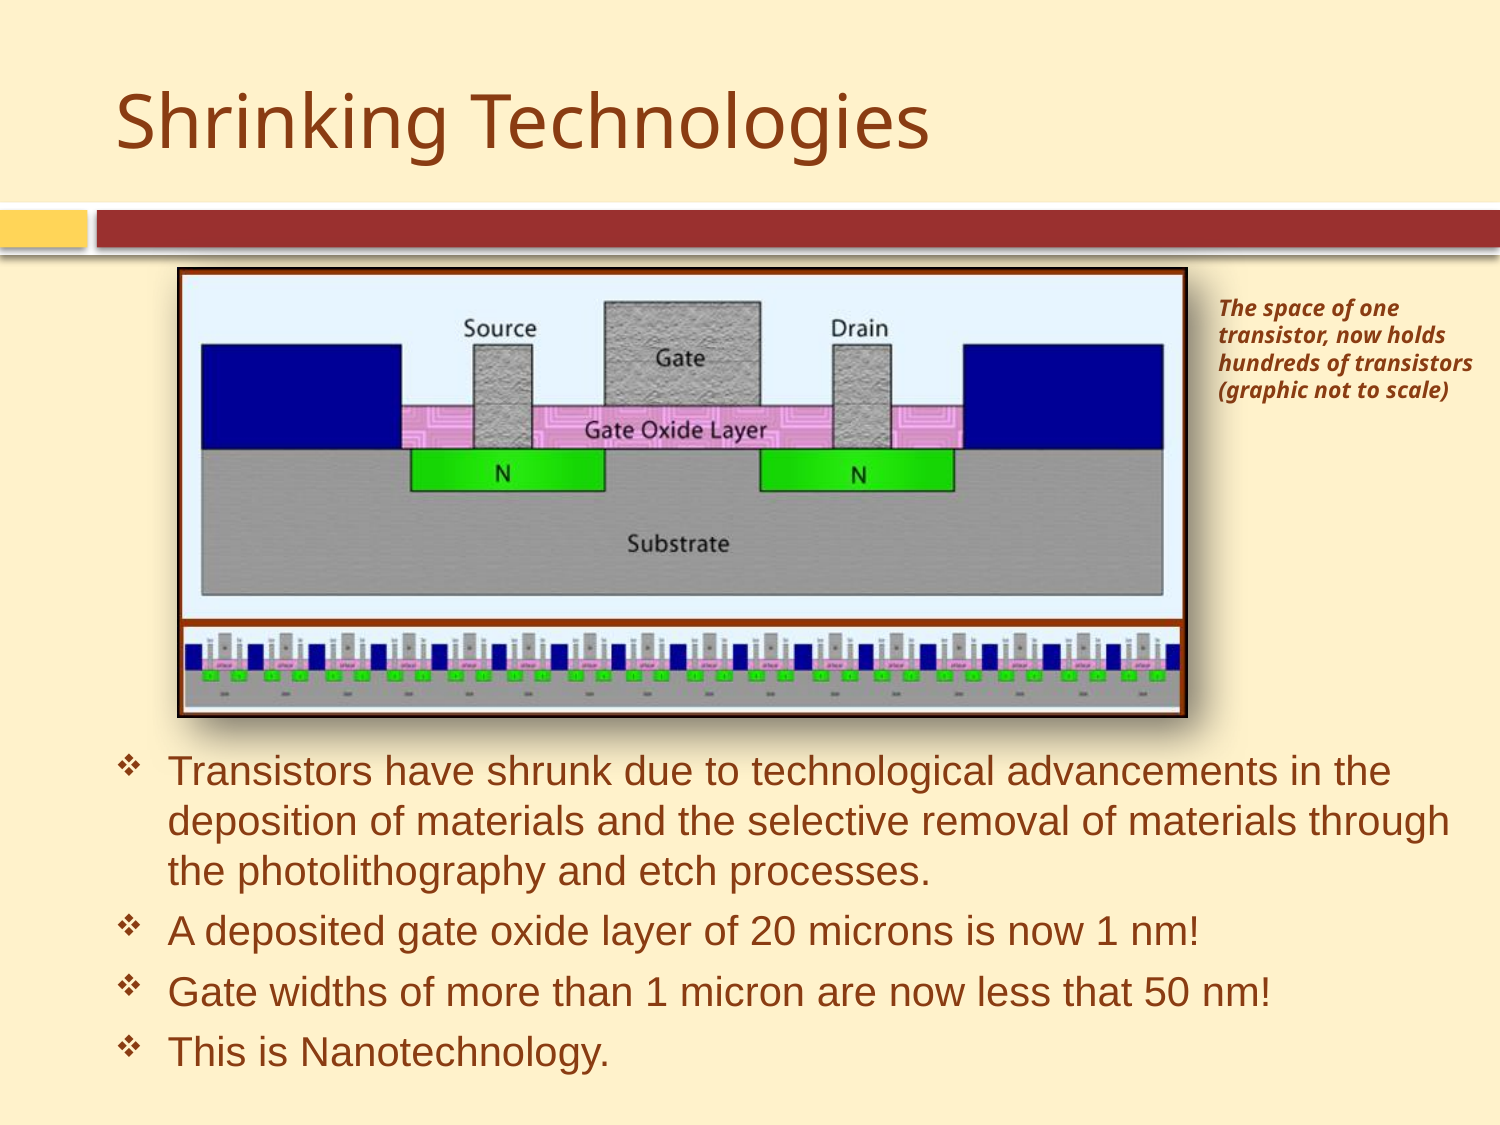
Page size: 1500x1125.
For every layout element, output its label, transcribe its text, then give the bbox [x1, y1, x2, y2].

title Shrinking Technologies [100, 37, 1438, 200]
list Transistors have shrunk due to technological advancements in the deposition of materials and the selective removal of materials through the photolithography and etch processes. A deposited gate oxide layer of 20 microns is now 1 nm! Gate widths of more than 1 micron are now less that 50 nm! This is Nanotechnology. [100, 736, 1500, 1008]
text_box The space of one transistor, now holds hundreds of transistors (graphic not to scale) [1230, 285, 1500, 411]
picture [177, 266, 1188, 718]
